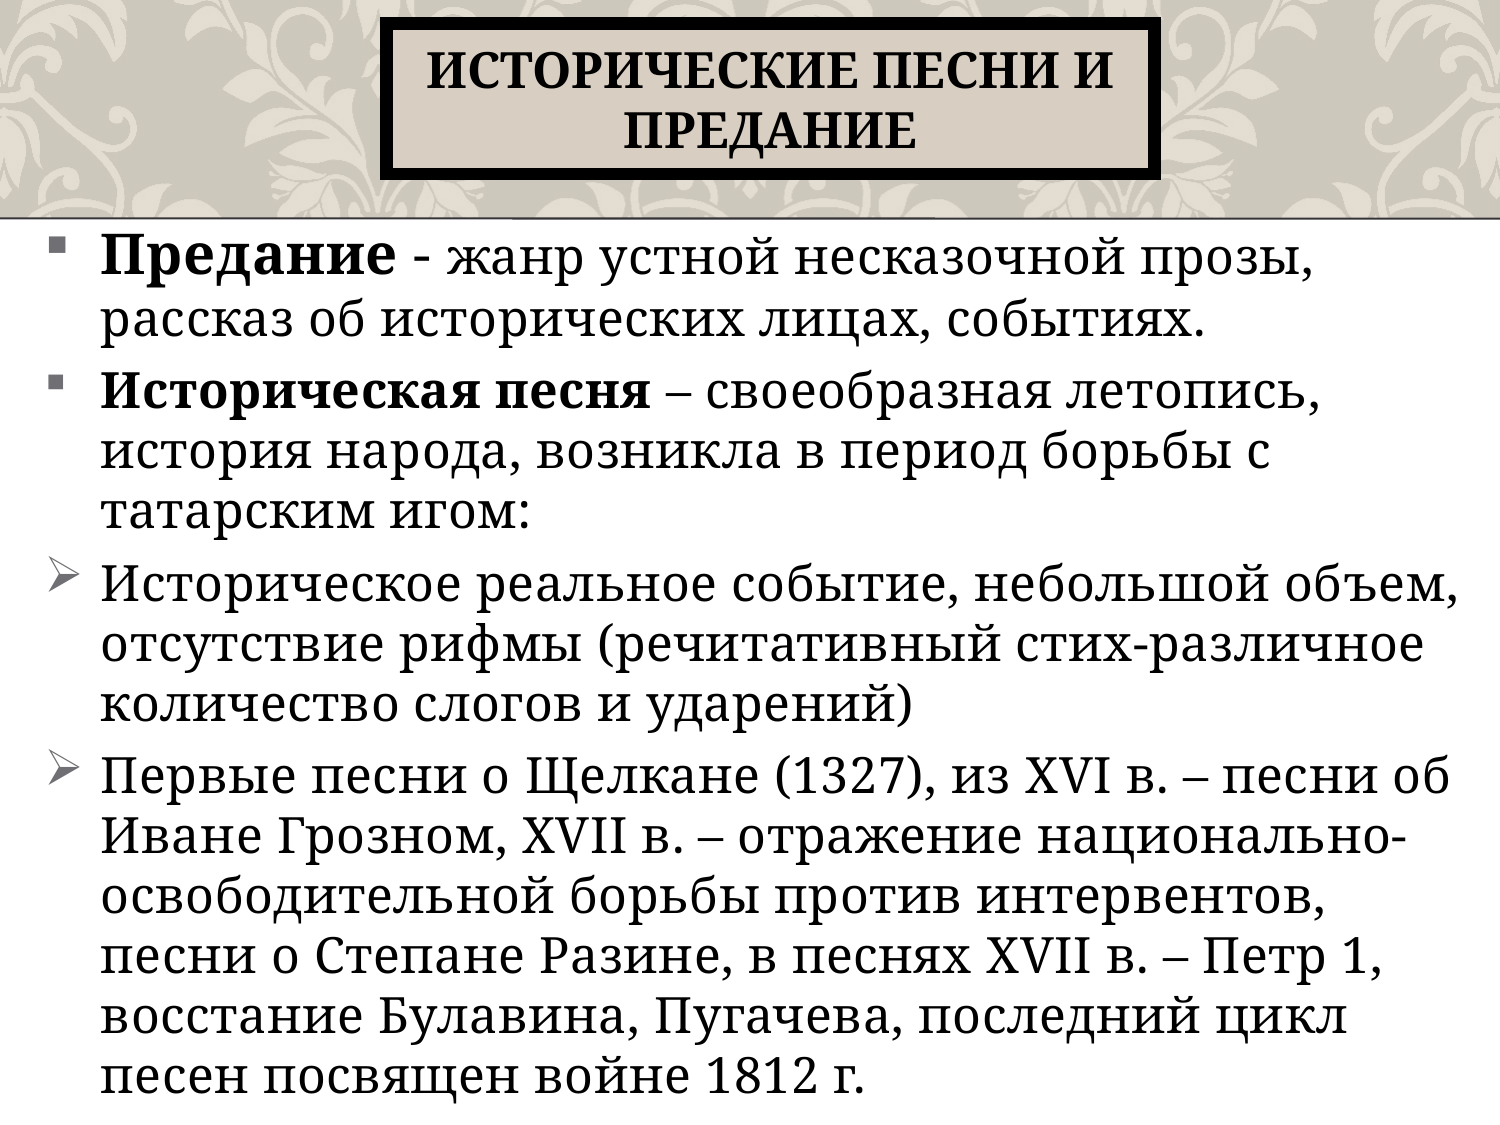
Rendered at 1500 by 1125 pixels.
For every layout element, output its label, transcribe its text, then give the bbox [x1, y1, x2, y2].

list Предание - жанр устной несказочной прозы, рассказ об исторических лицах, событиях. Историческая песня – своеобразная летопись, история народа, возникла в период борьбы с татарским игом: Историческое реальное событие, небольшой объем, отсутствие рифмы (речитативный стих-различное количество слогов и ударений) Первые песни о Щелкане (1327), из XVI в. – песни об Иване Грозном, XVII в. – отражение национально-освободительной борьбы против интервентов, песни о Степане Разине, в песнях XVII в. – Петр 1, восстание Булавина, Пугачева, последний цикл песен посвящен войне 1812 г. [29, 210, 1483, 1000]
title Исторические песни и Предание [380, 17, 1161, 180]
